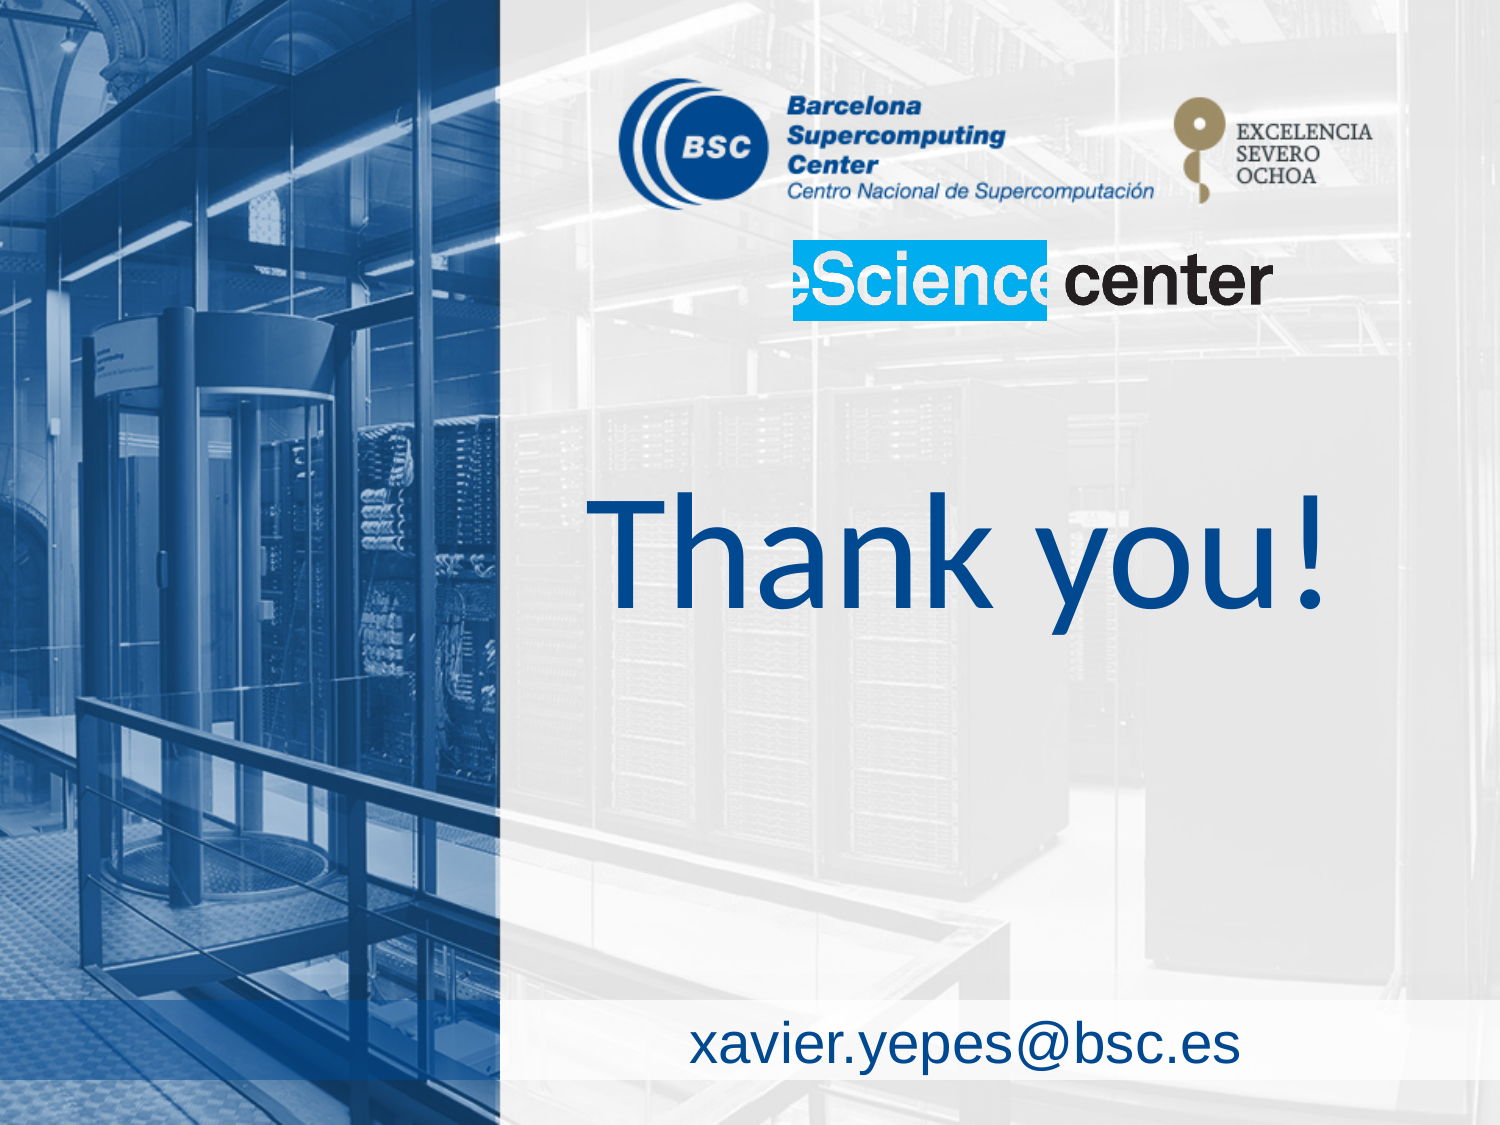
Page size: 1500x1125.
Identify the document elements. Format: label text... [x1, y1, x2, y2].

title Thank you! [567, 309, 1393, 801]
subtitle xavier.yepes@bsc.es [591, 1001, 1341, 1078]
picture [0, 0, 1500, 1125]
